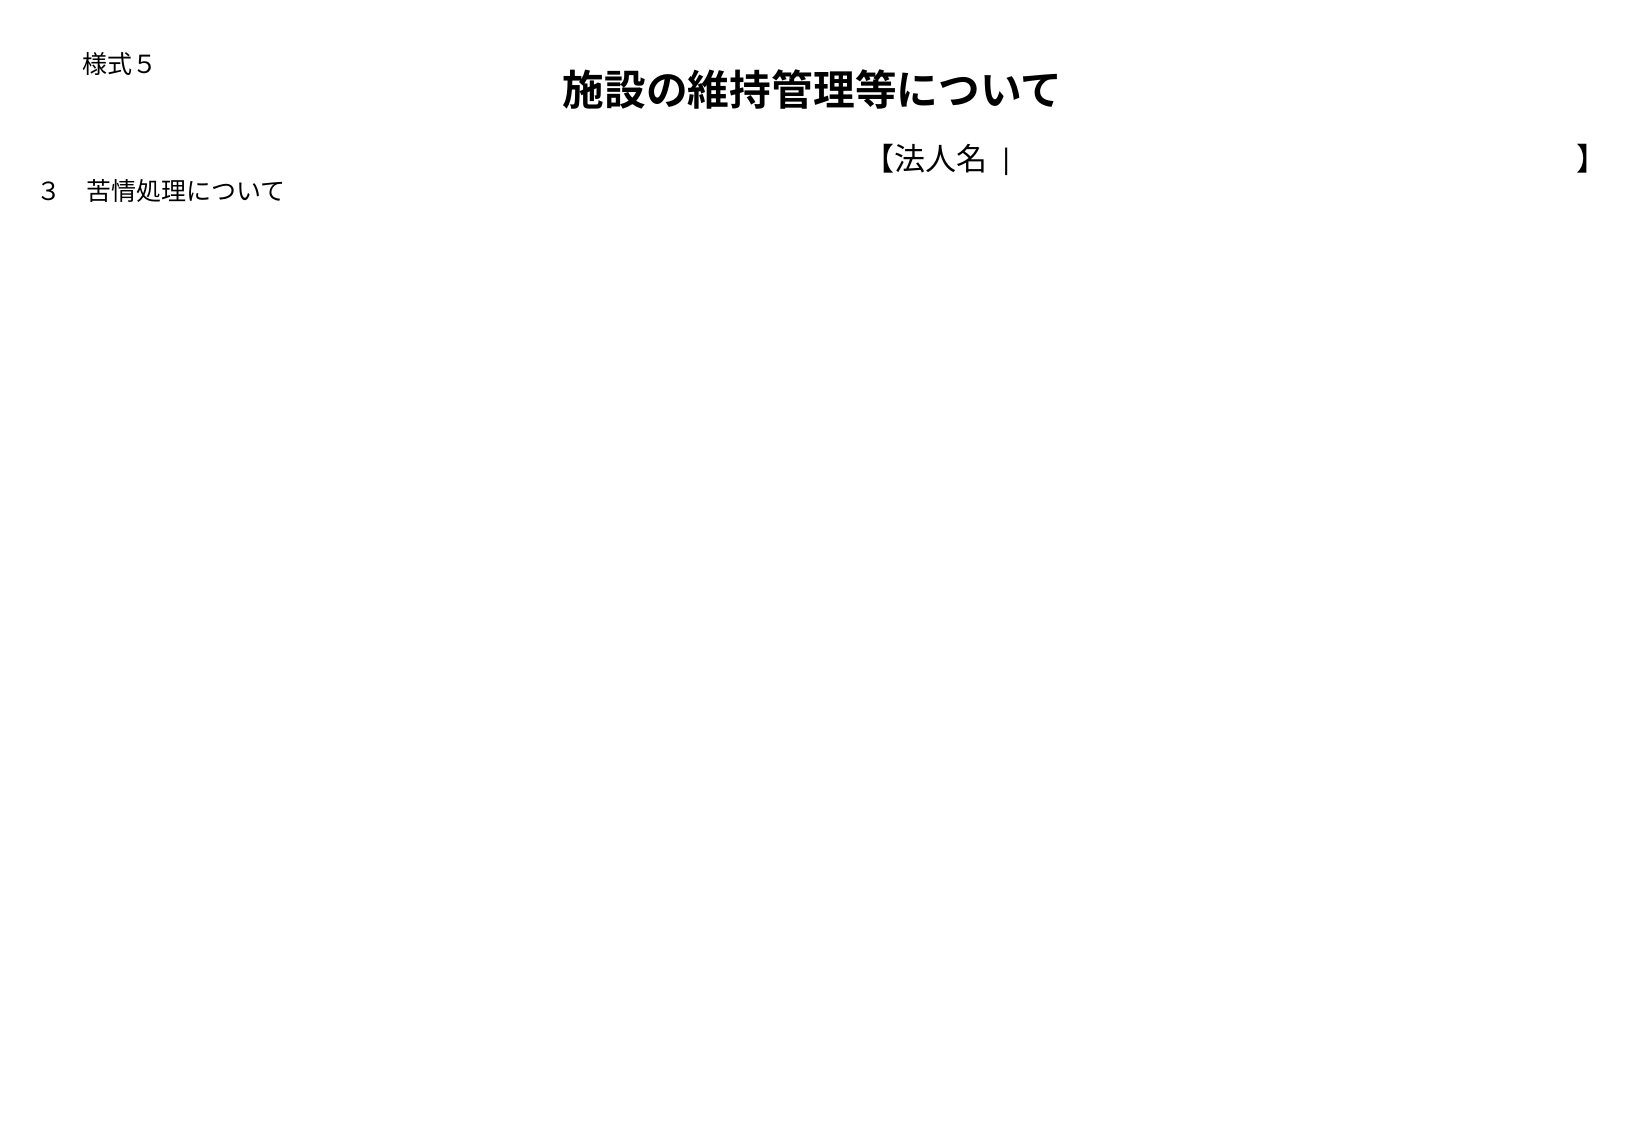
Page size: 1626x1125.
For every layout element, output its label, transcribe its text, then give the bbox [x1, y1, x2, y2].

text_box 【法人名 | 】 [848, 136, 1625, 206]
text_box ３ 苦情処理について [21, 171, 634, 241]
subtitle 施設の維持管理等について [449, 61, 1176, 131]
title 様式５ [39, 37, 201, 87]
